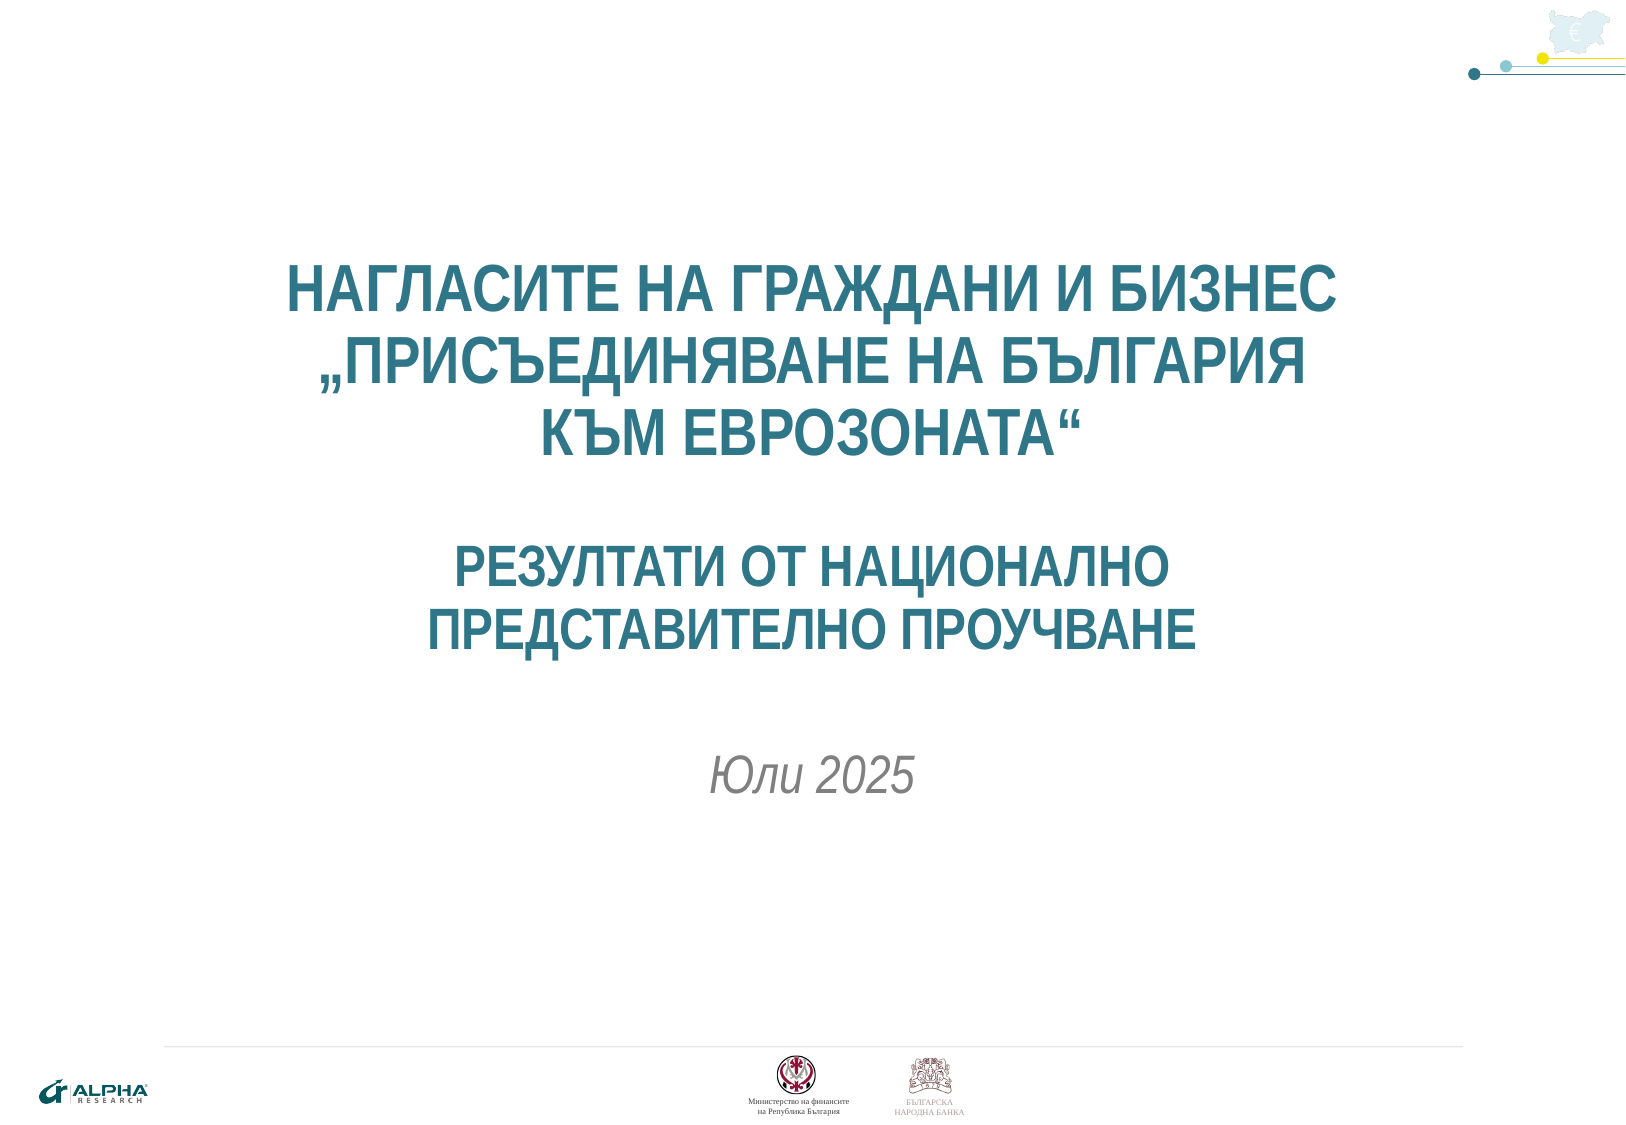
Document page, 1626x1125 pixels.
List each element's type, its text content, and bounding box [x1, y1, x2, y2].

text_box НАГЛАСИТЕ НА ГРАЖДАНИ И БИЗНЕС „ПРИСЪЕДИНЯВАНЕ НА БЪЛГАРИЯ КЪМ ЕВРОЗОНАТА“ РЕЗУЛТАТИ ОТ НАЦИОНАЛНО ПРЕДСТАВИТЕЛНО ПРОУЧВАНЕ [235, 246, 1390, 676]
text_box Юли 2025 [314, 739, 1311, 831]
picture [39, 1079, 148, 1104]
picture [1549, 10, 1610, 54]
picture [776, 1054, 816, 1095]
picture [904, 1049, 956, 1100]
